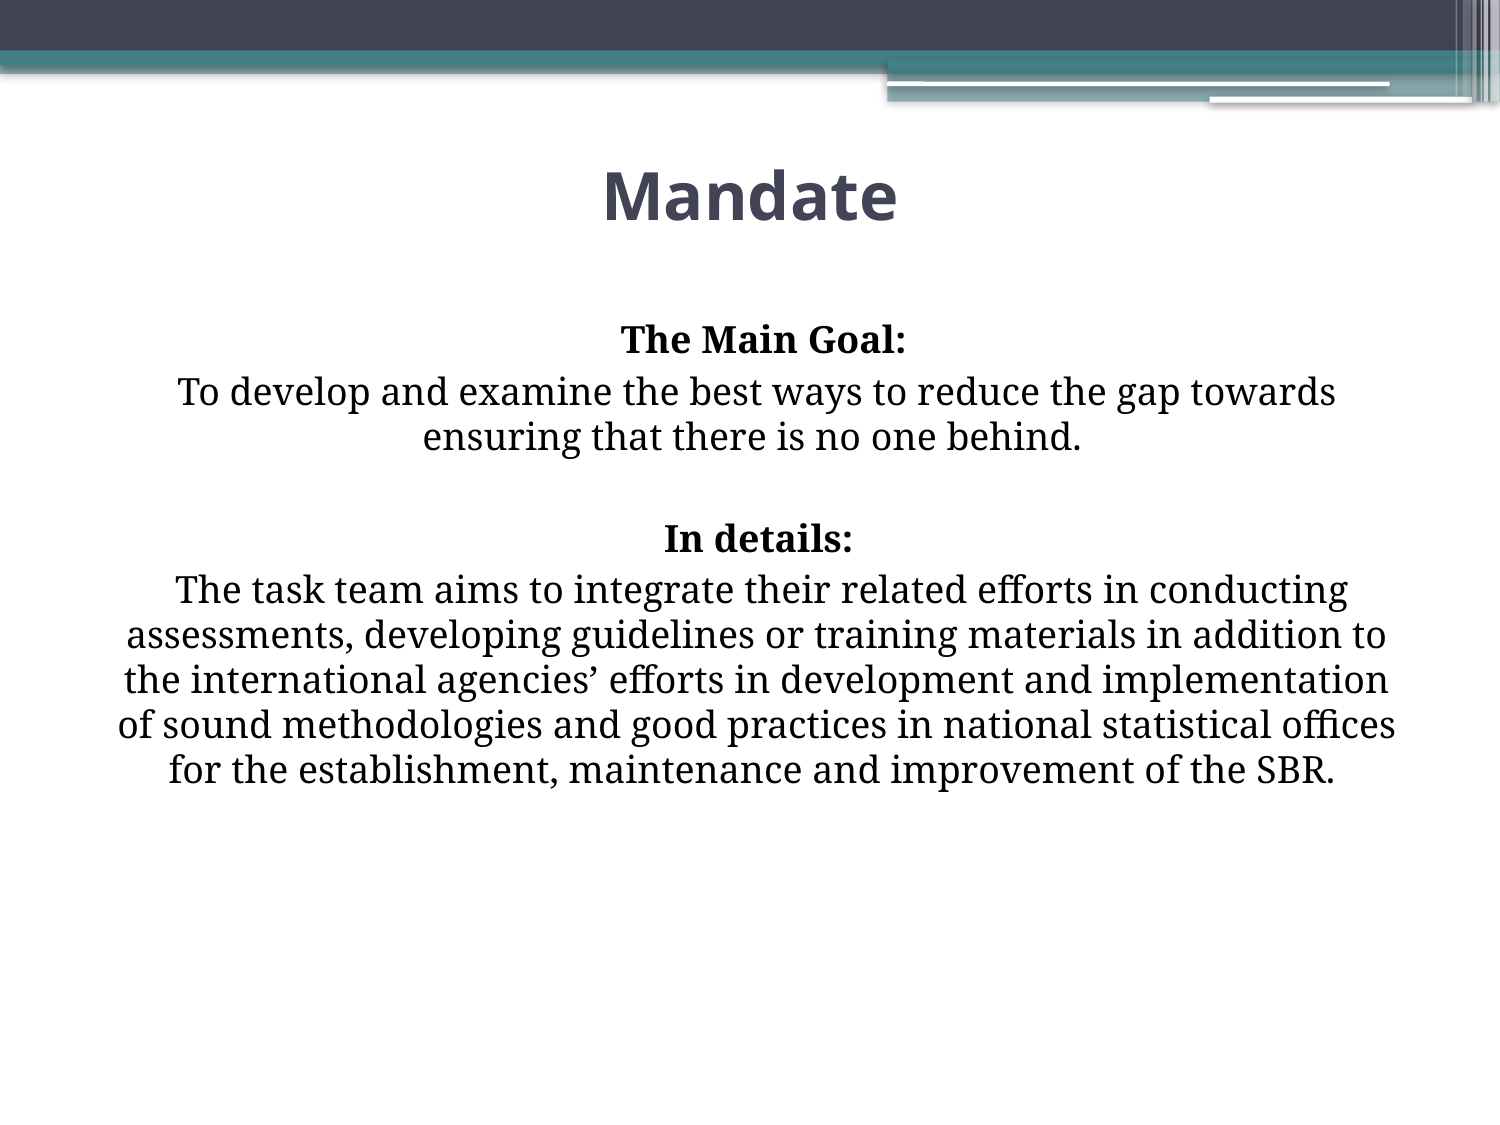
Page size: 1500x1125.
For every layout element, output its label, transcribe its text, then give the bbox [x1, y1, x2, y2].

title Mandate [75, 106, 1425, 257]
list The Main Goal: To develop and examine the best ways to reduce the gap towards ensuring that there is no one behind. In details: The task team aims to integrate their related efforts in conducting assessments, developing guidelines or training materials in addition to the international agencies’ efforts in development and implementation of sound methodologies and good practices in national statistical offices for the establishment, maintenance and improvement of the SBR. [75, 257, 1425, 1079]
